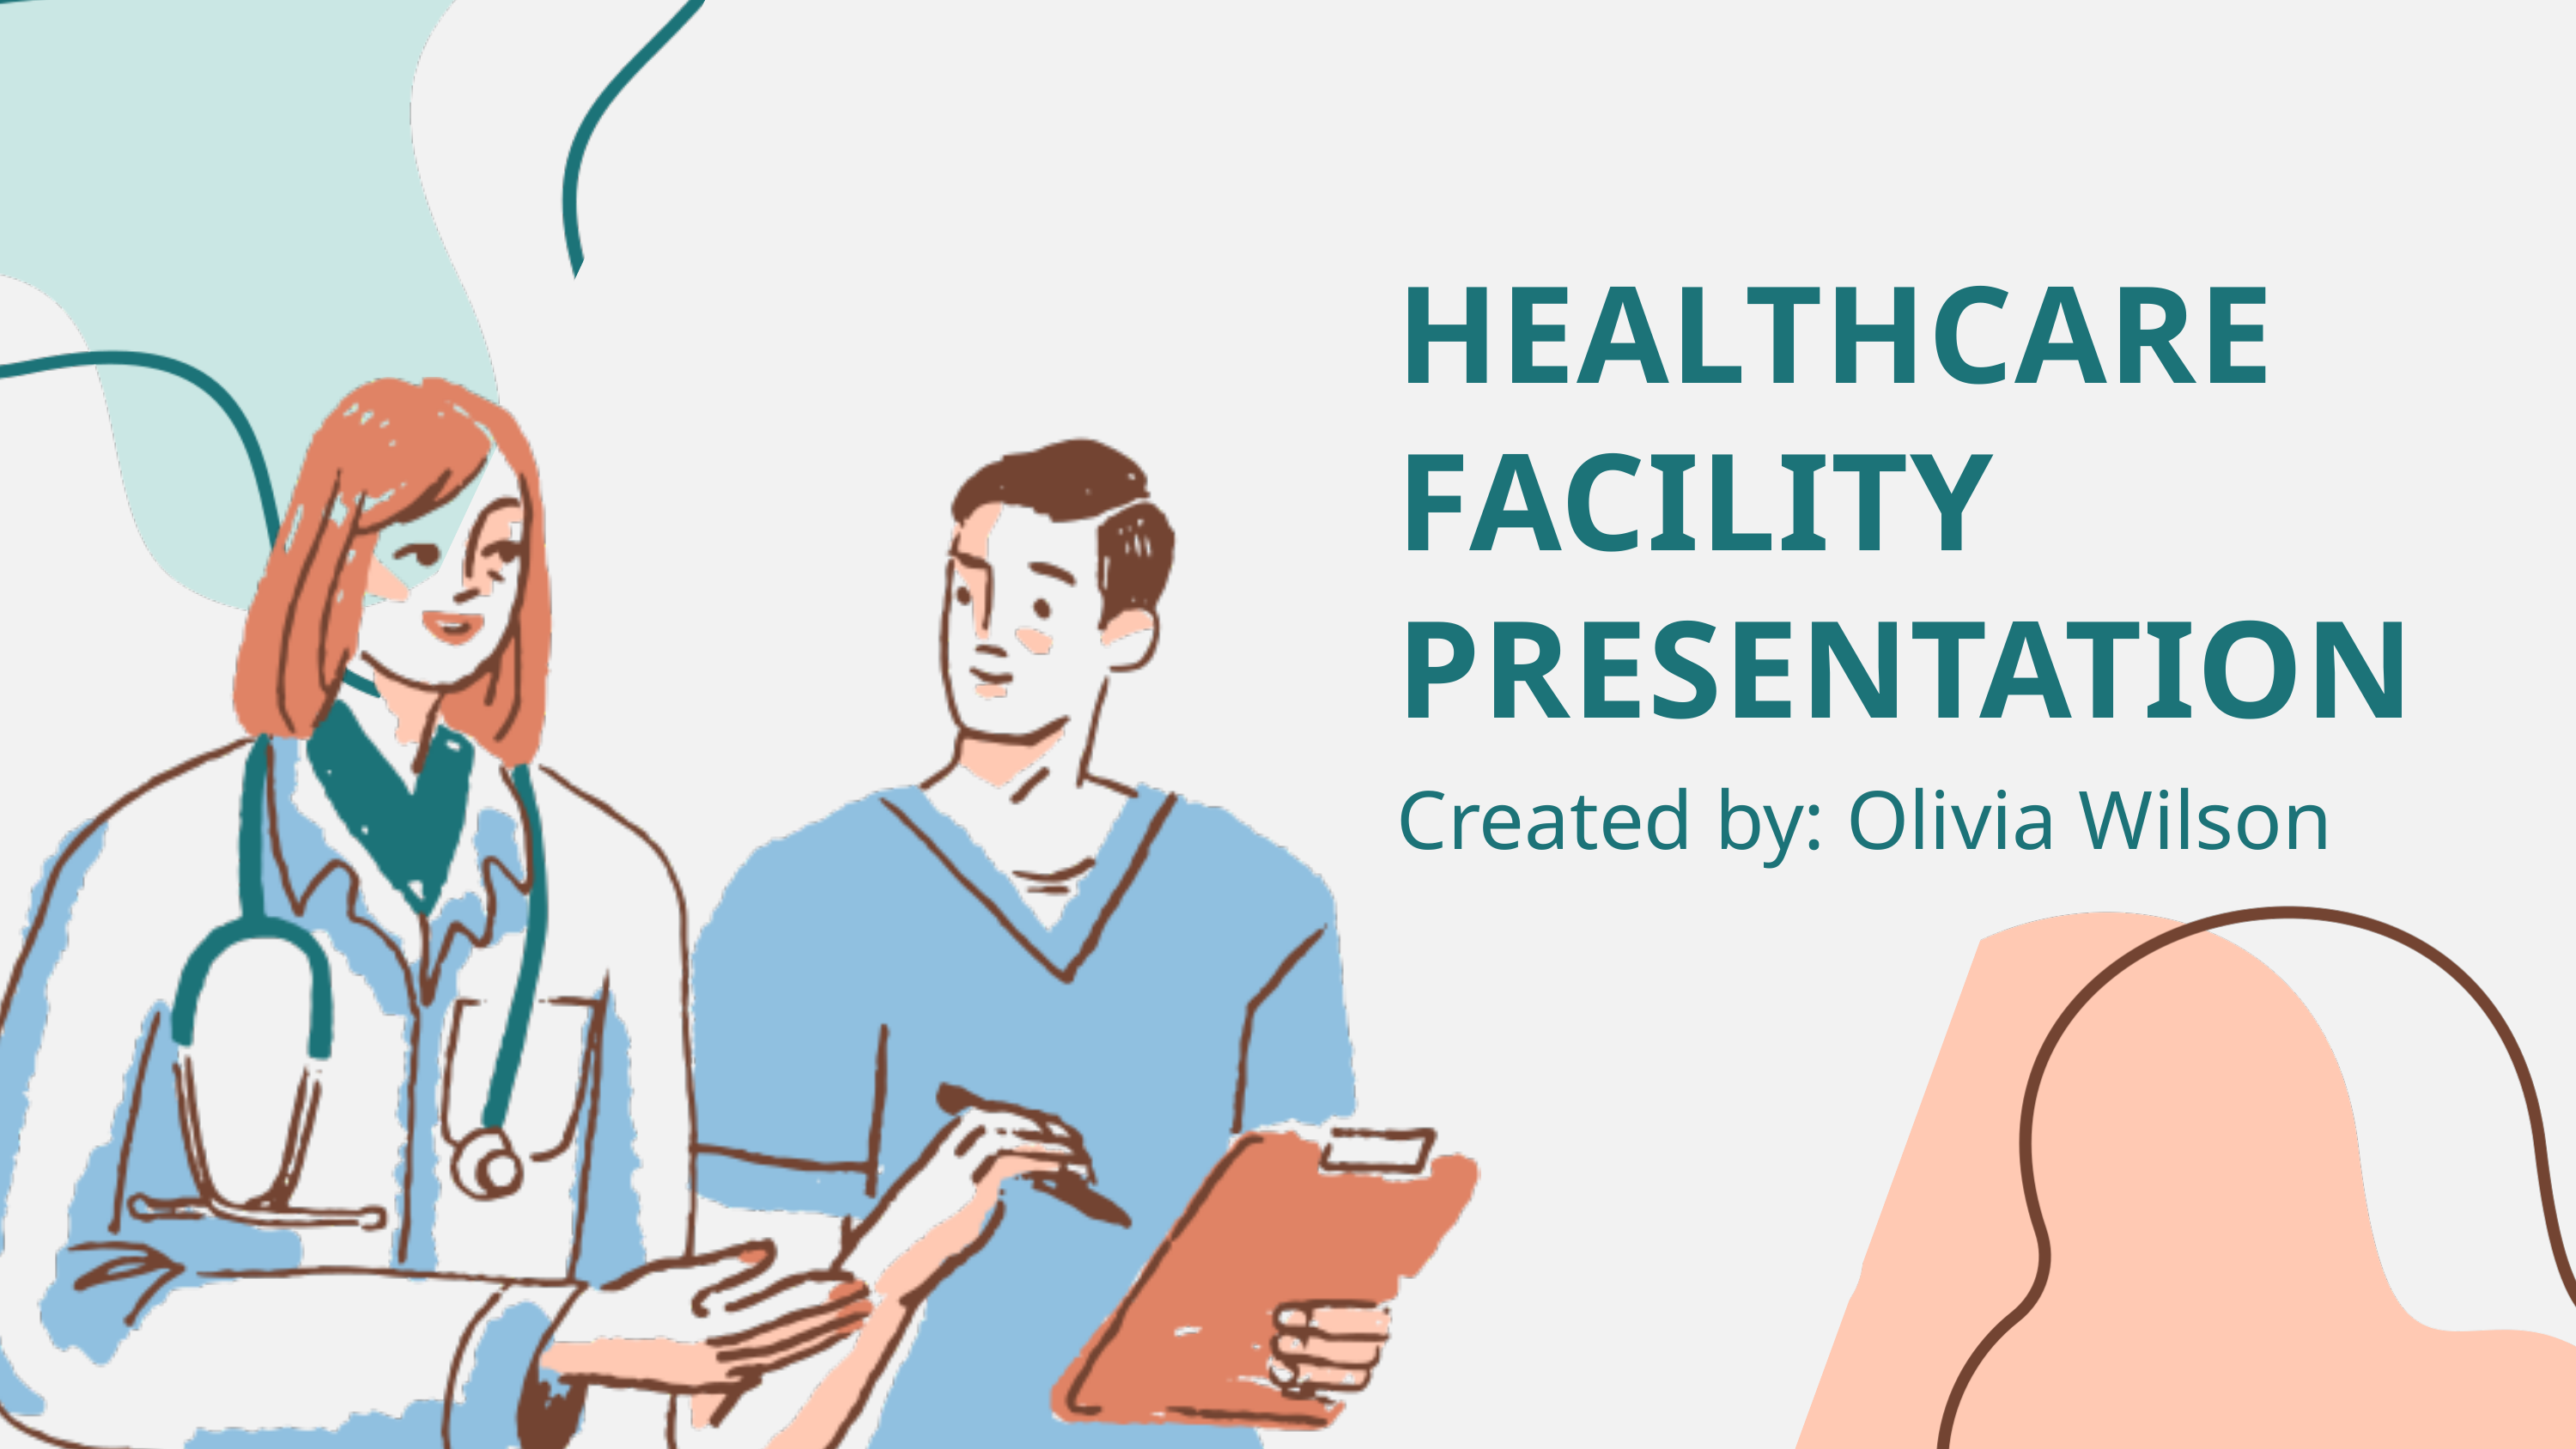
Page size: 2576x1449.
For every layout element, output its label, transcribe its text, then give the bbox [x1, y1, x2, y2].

text_box [0, 377, 1481, 1449]
text_box HEALTHCARE FACILITY PRESENTATION [1396, 242, 2432, 745]
text_box [0, 0, 706, 377]
text_box Created by: Olivia Wilson [1396, 765, 2432, 866]
text_box [1795, 866, 2576, 1449]
